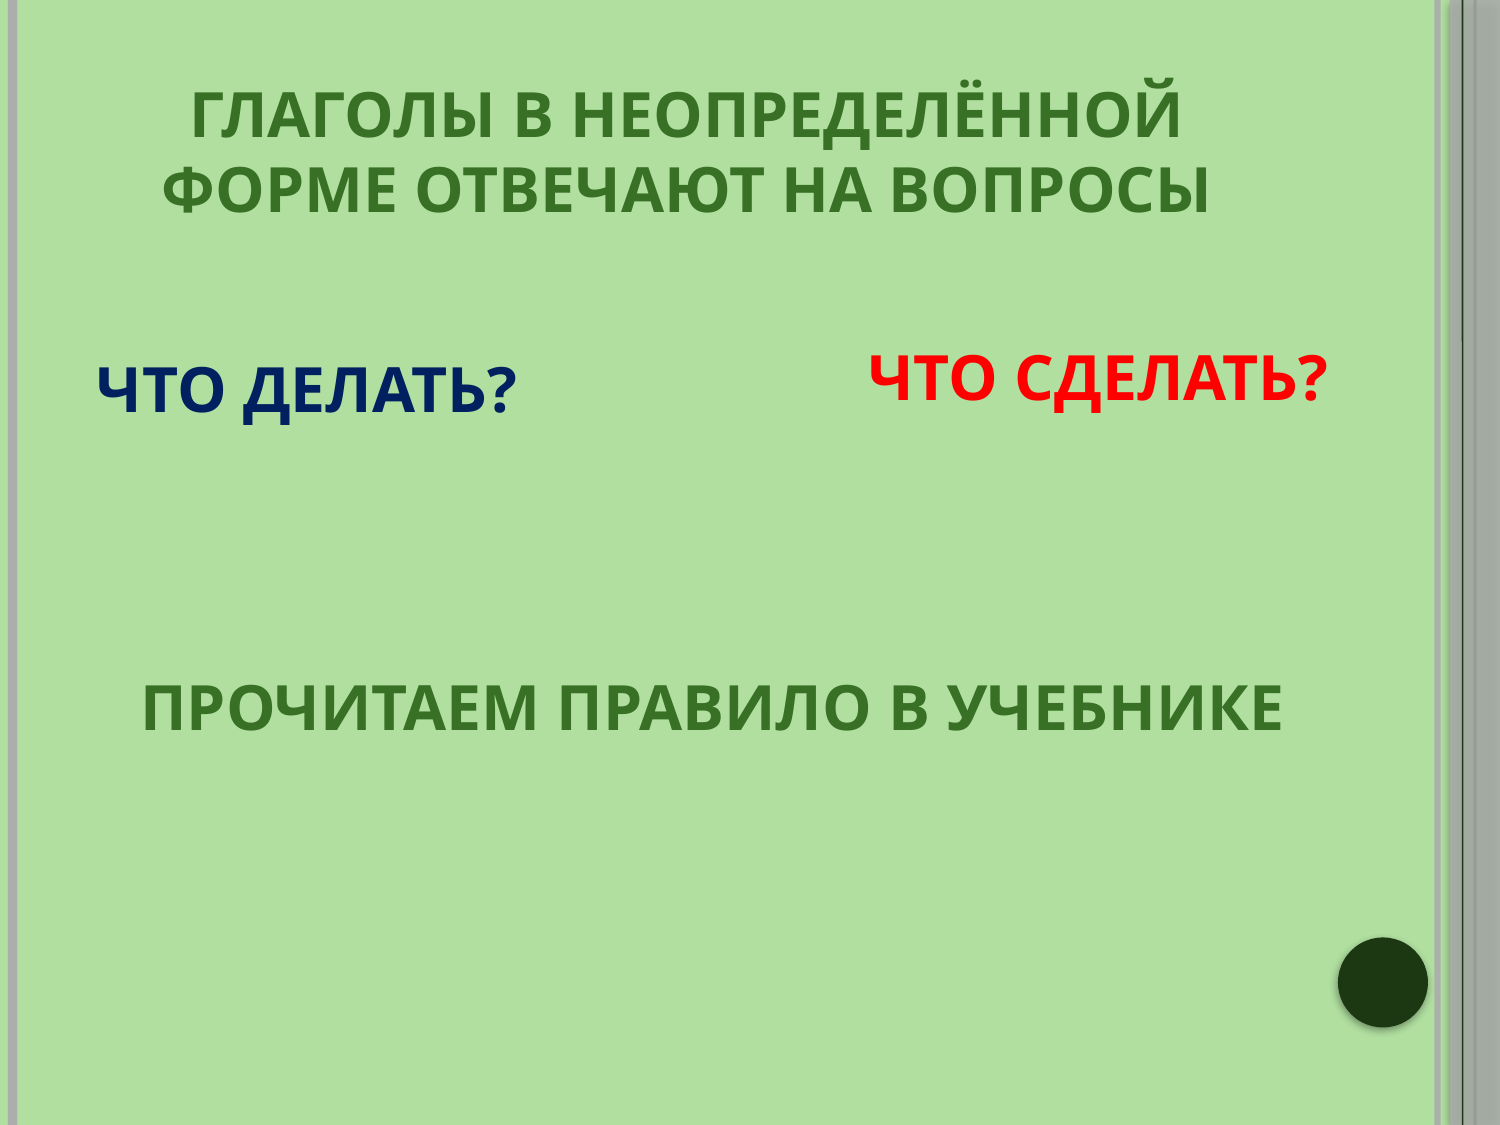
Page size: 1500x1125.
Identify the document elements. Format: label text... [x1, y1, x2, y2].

text_box Прочитаем правило в учебнике [100, 562, 1326, 750]
text_box Что делать? [17, 326, 597, 433]
text_box Что сделать? [809, 314, 1388, 421]
title Глаголы в неопределённой форме отвечают на вопросы [75, 45, 1300, 233]
